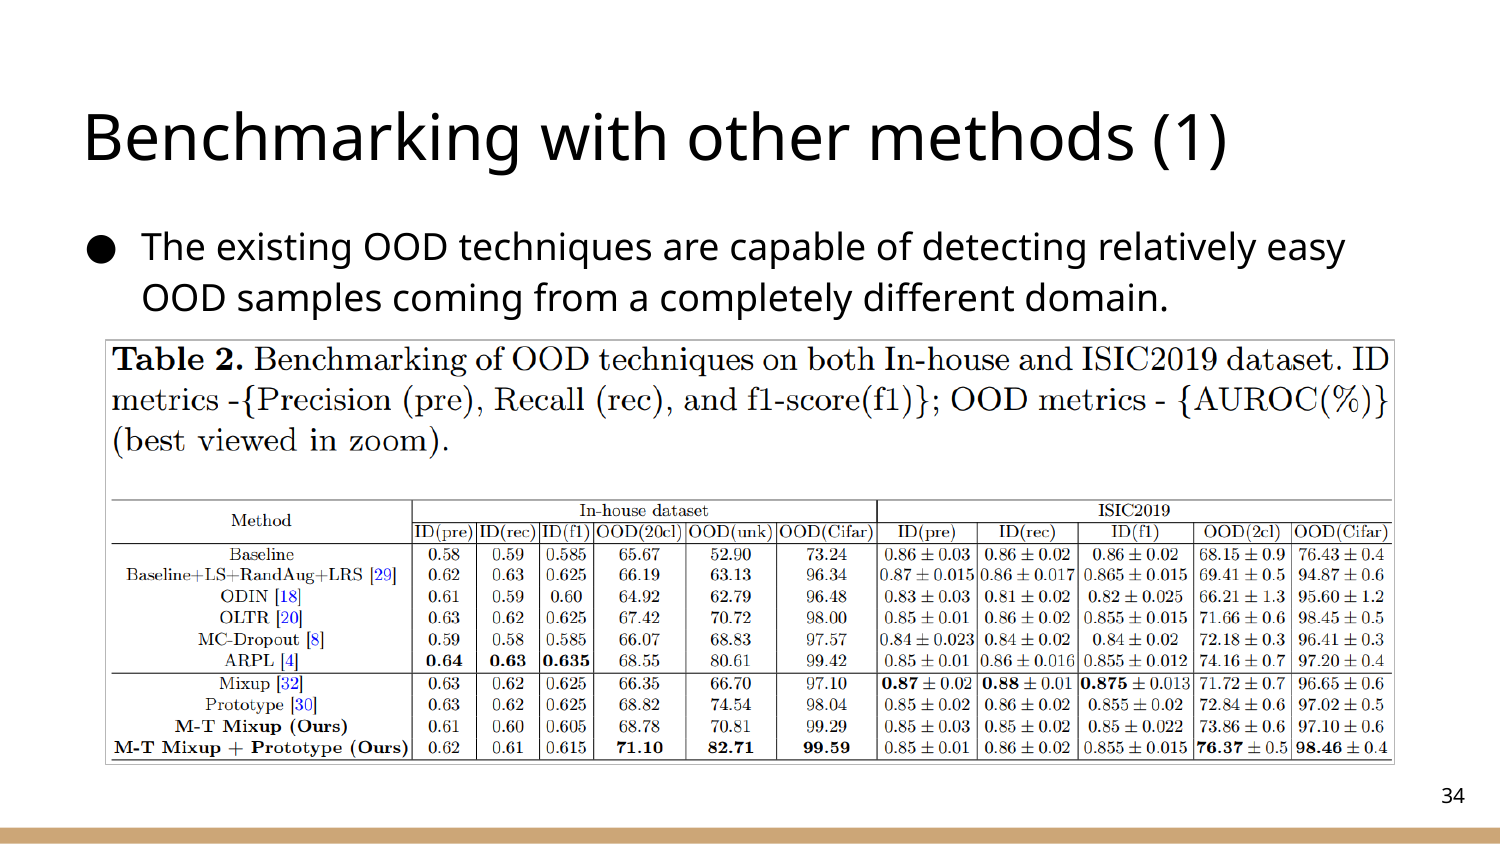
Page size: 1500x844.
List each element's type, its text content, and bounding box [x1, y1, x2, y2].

slide_number ‹#› [1389, 764, 1480, 830]
list The existing OOD techniques are capable of detecting relatively easy OOD samples coming from a completely different domain. [51, 200, 1449, 752]
picture [106, 340, 1394, 764]
title Benchmarking with other methods (1) [51, 51, 1449, 189]
